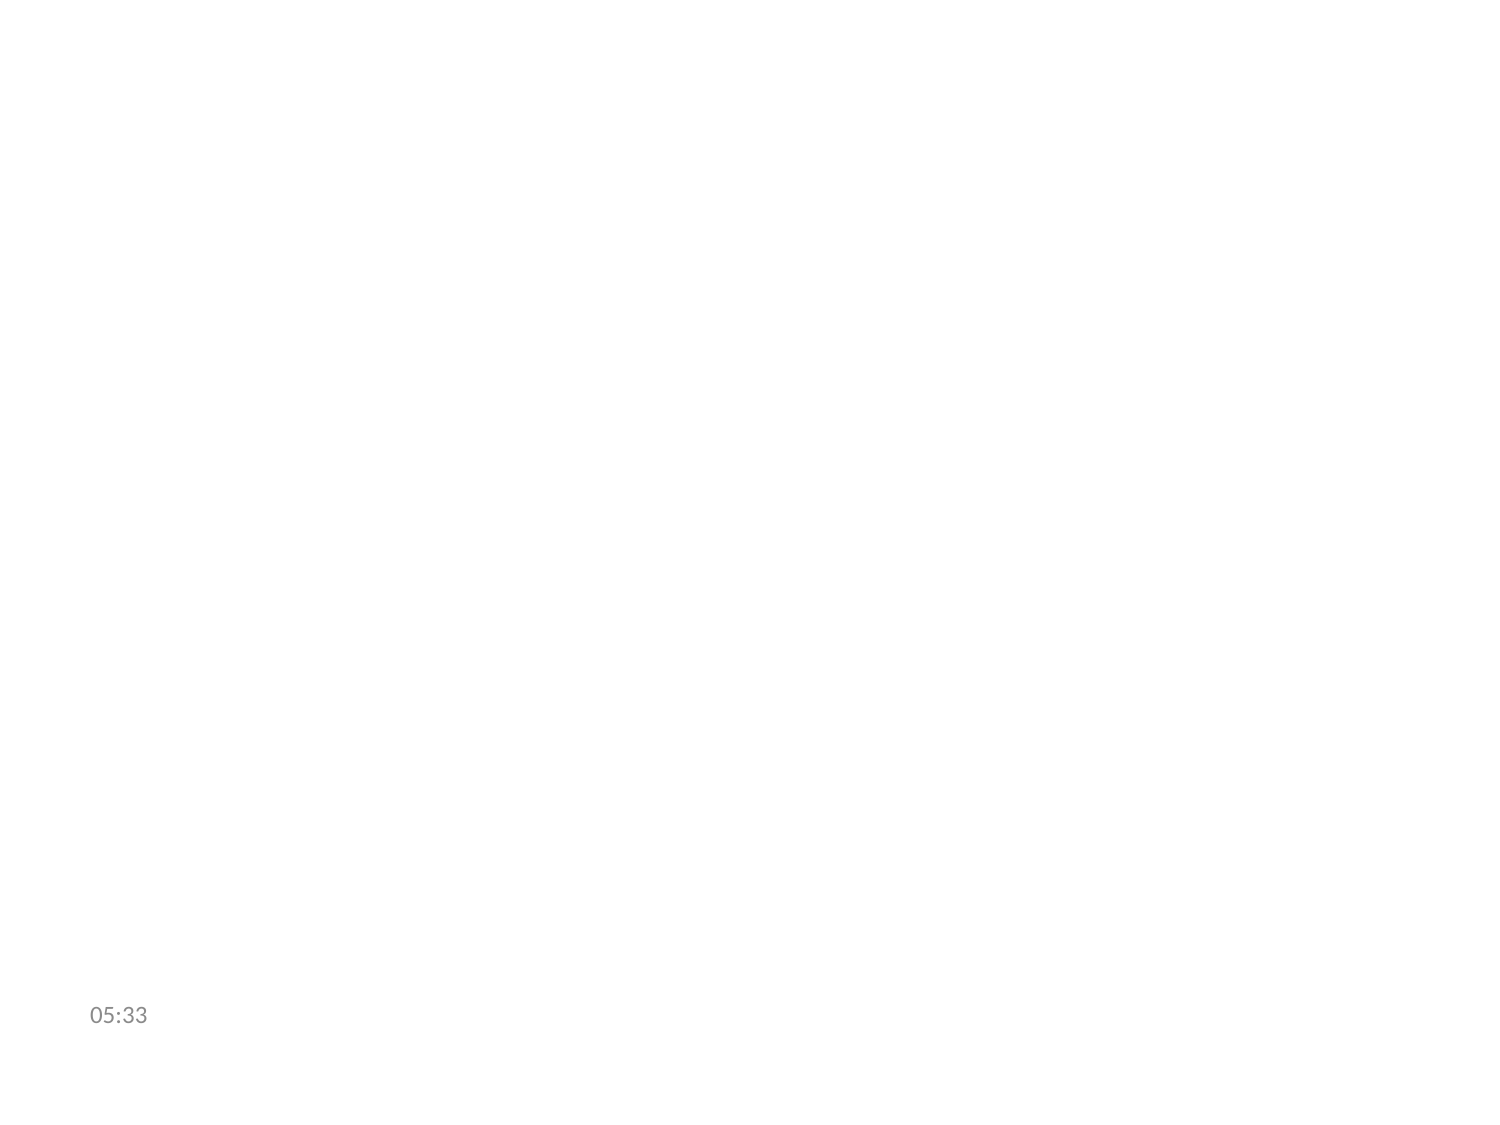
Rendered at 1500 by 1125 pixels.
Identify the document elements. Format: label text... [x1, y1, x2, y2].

text_box 15:35 [75, 983, 425, 1044]
